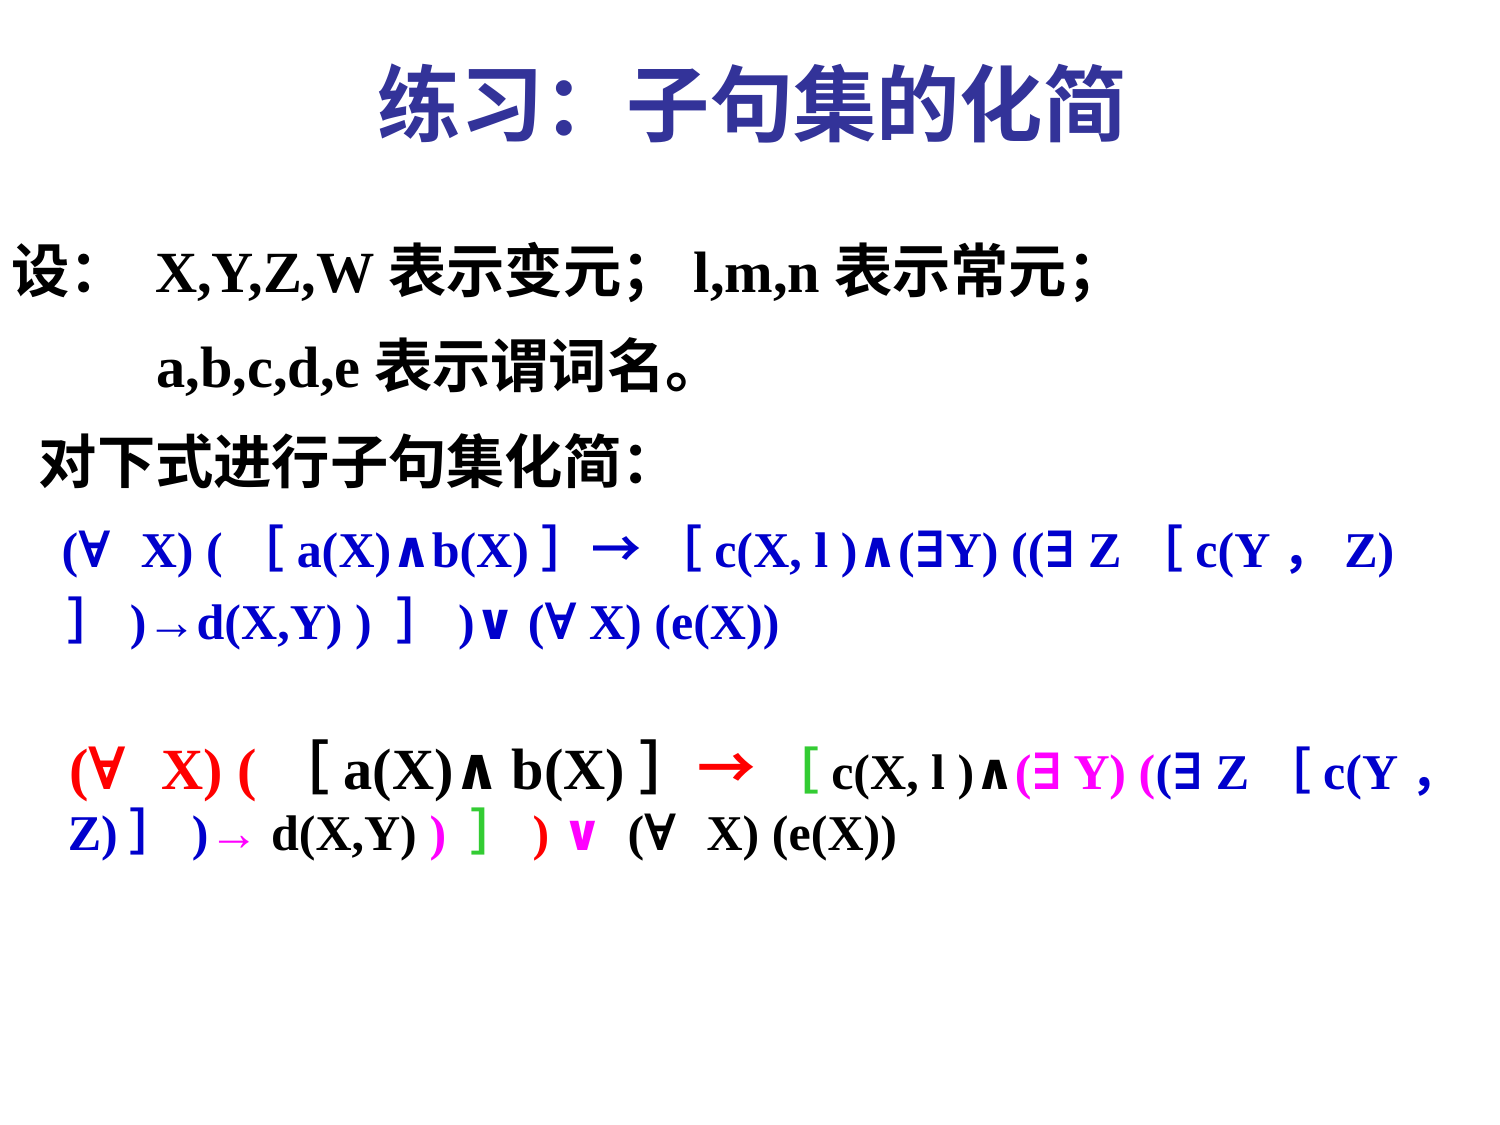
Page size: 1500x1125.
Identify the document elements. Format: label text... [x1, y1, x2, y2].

text_box 设： X,Y,Z,W表示变元；l,m,n表示常元； a,b,c,d,e表示谓词名。 对下式进行子句集化简： (∀ X) (［a(X)∧b(X)］→ ［c(X, l )∧(∃Y) ((∃ Z［c(Y，Z)］)→d(X,Y) ) ］)∨ (∀ X) (e(X)) (∀ X) (［a(X)∧b(X)］→ ［c(X, l )∧(∃ Y) ((∃ Z［c(Y，Z)］)→ d(X,Y) ) ］) ∨ (∀ X) (e(X)) [11, 219, 1483, 1071]
title 练习：子句集的化简 [76, 30, 1427, 173]
